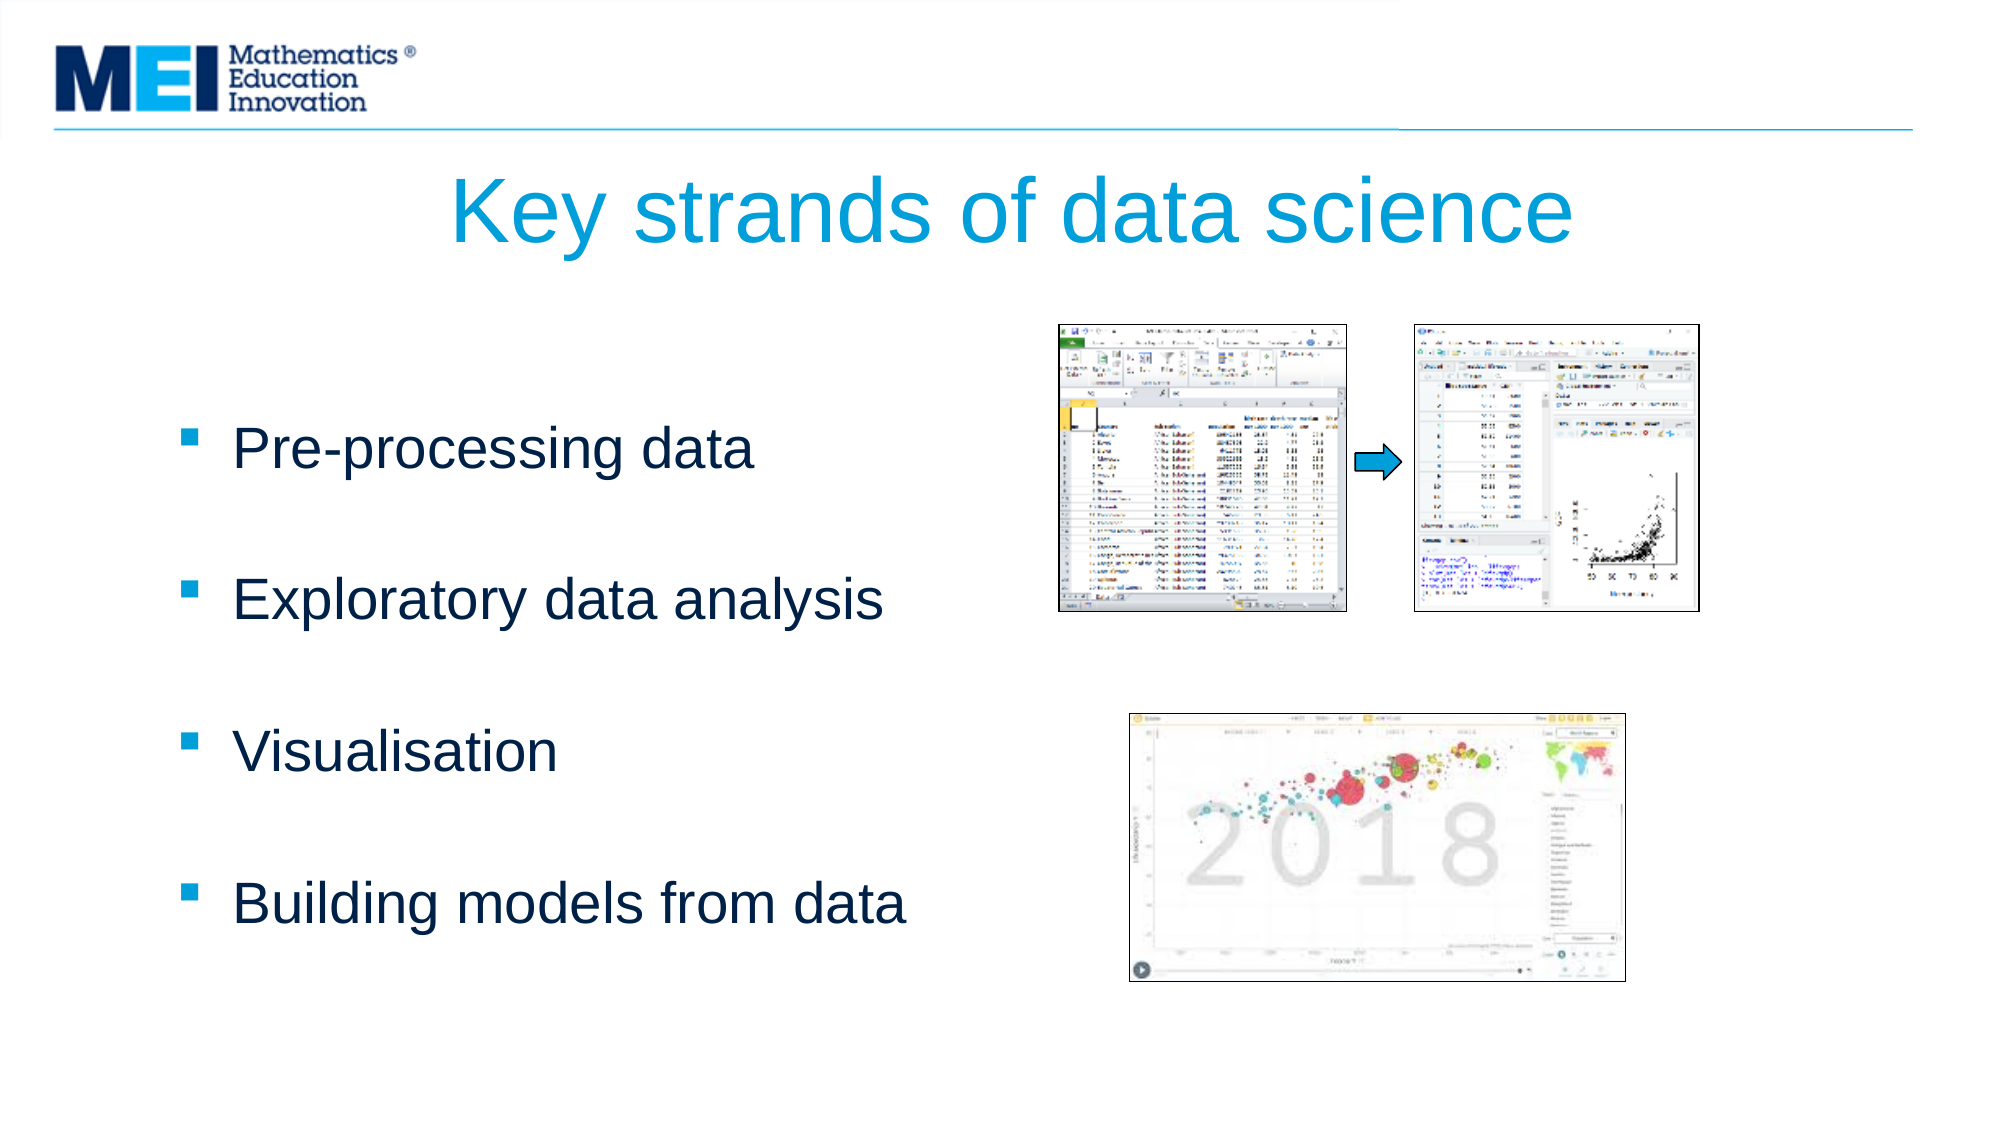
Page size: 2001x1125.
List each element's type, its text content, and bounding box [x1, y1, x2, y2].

picture [1415, 324, 1699, 612]
title Key strands of data science [338, 143, 1689, 270]
text_box Pre-processing data Exploratory data analysis Visualisation Building models from data [161, 402, 1069, 936]
picture [1129, 713, 1626, 982]
text_box [1355, 444, 1402, 480]
picture [1059, 324, 1346, 612]
picture [0, 0, 2000, 140]
